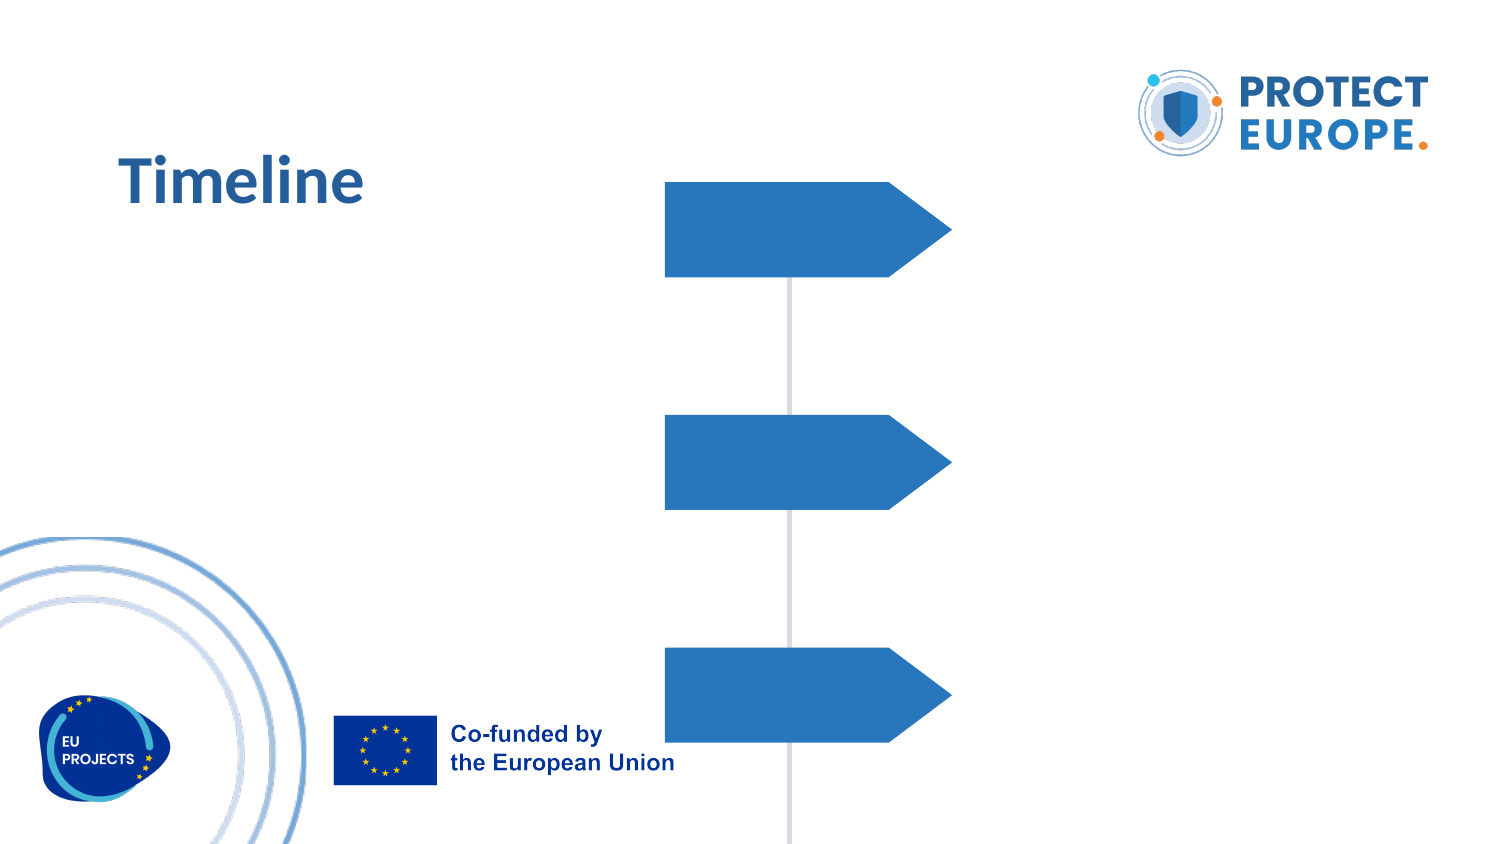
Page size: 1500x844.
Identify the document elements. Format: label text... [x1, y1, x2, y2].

picture [35, 690, 173, 809]
picture [328, 710, 688, 791]
title Timeline [103, 99, 750, 263]
